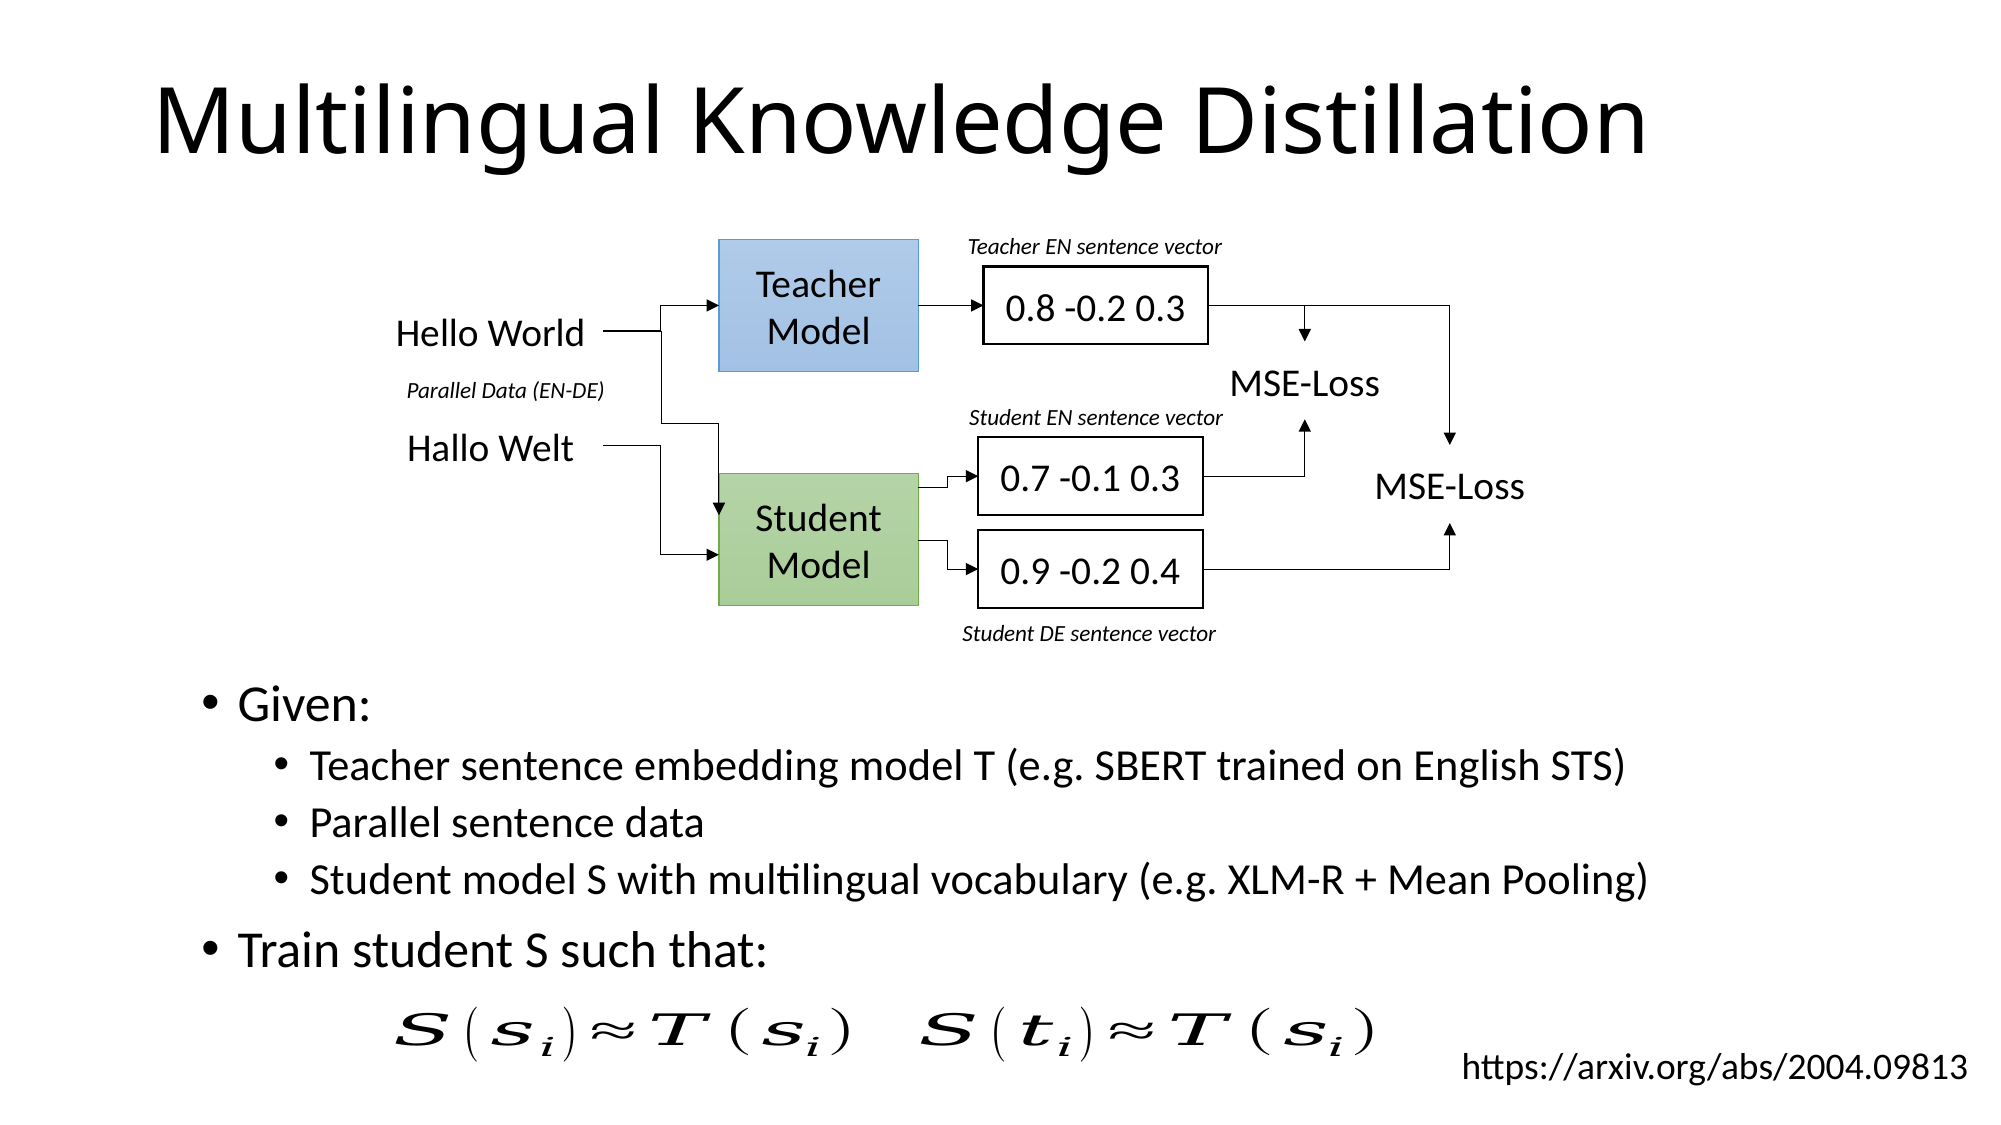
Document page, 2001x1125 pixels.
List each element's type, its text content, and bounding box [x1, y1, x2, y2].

text_box https://arxiv.org/abs/2004.09813 [1446, 1034, 1984, 1095]
title Multilingual Knowledge Distillation [137, 15, 1863, 234]
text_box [378, 224, 1562, 654]
